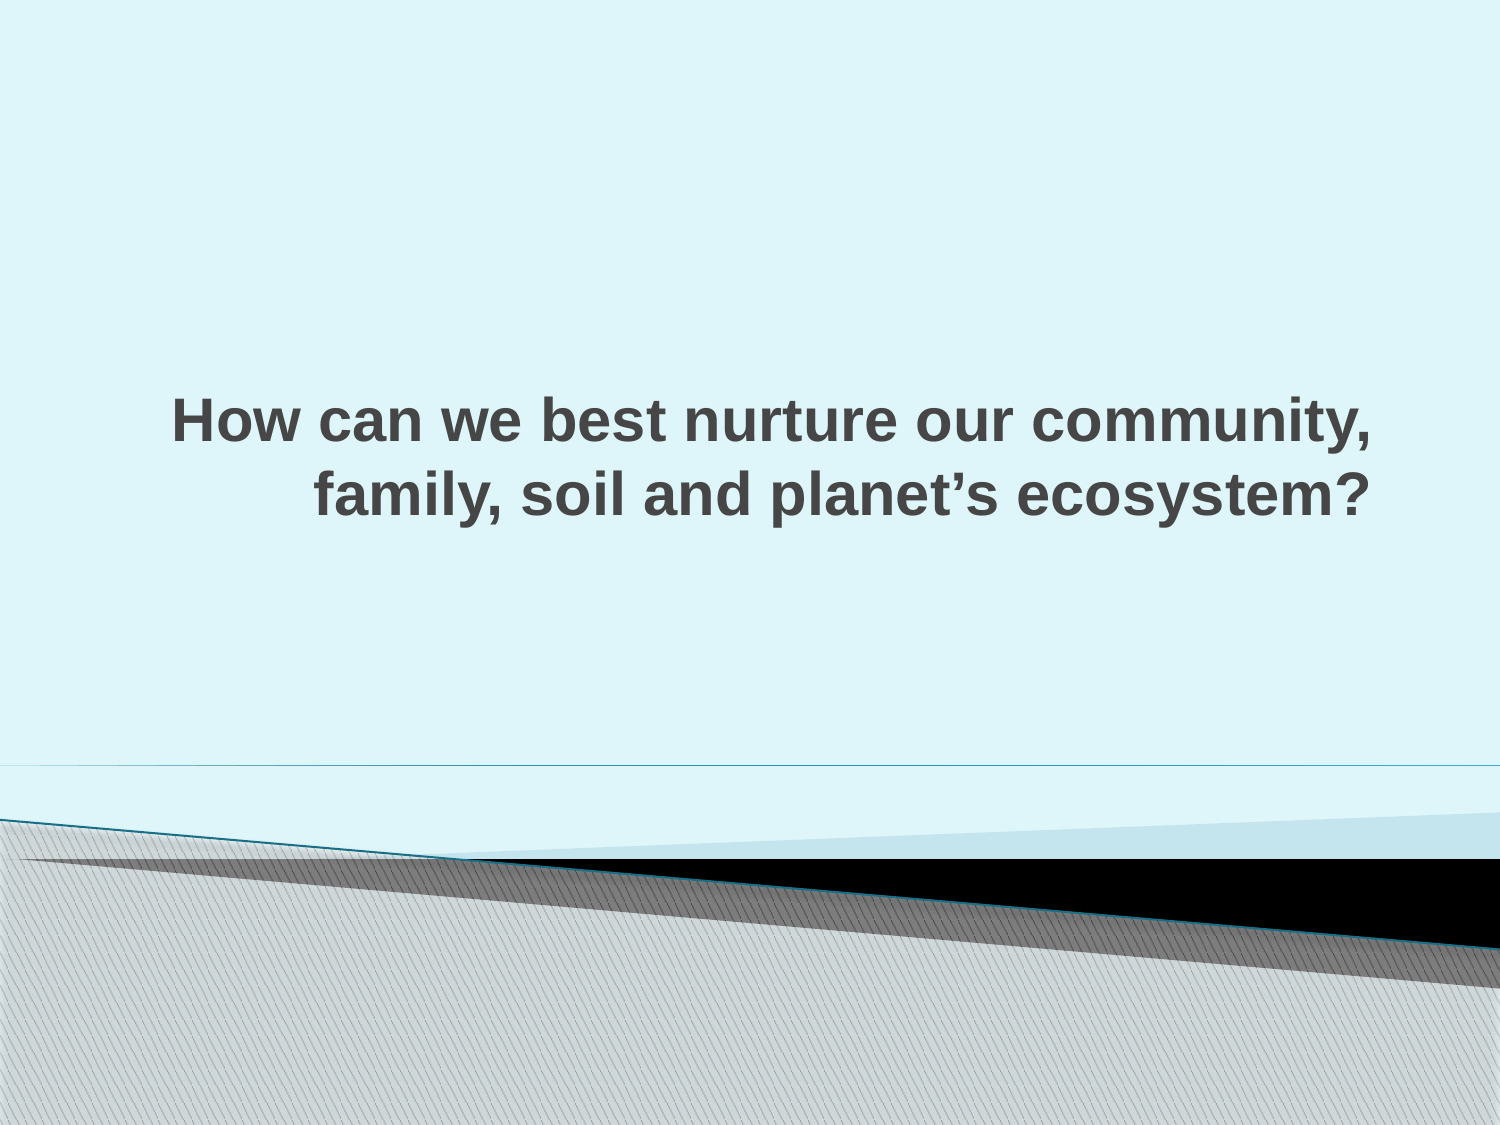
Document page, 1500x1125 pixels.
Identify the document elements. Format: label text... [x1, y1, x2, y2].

title How can we best nurture our community, family, soil and planet’s ecosystem? [112, 352, 1388, 536]
picture [5, 859, 1500, 989]
